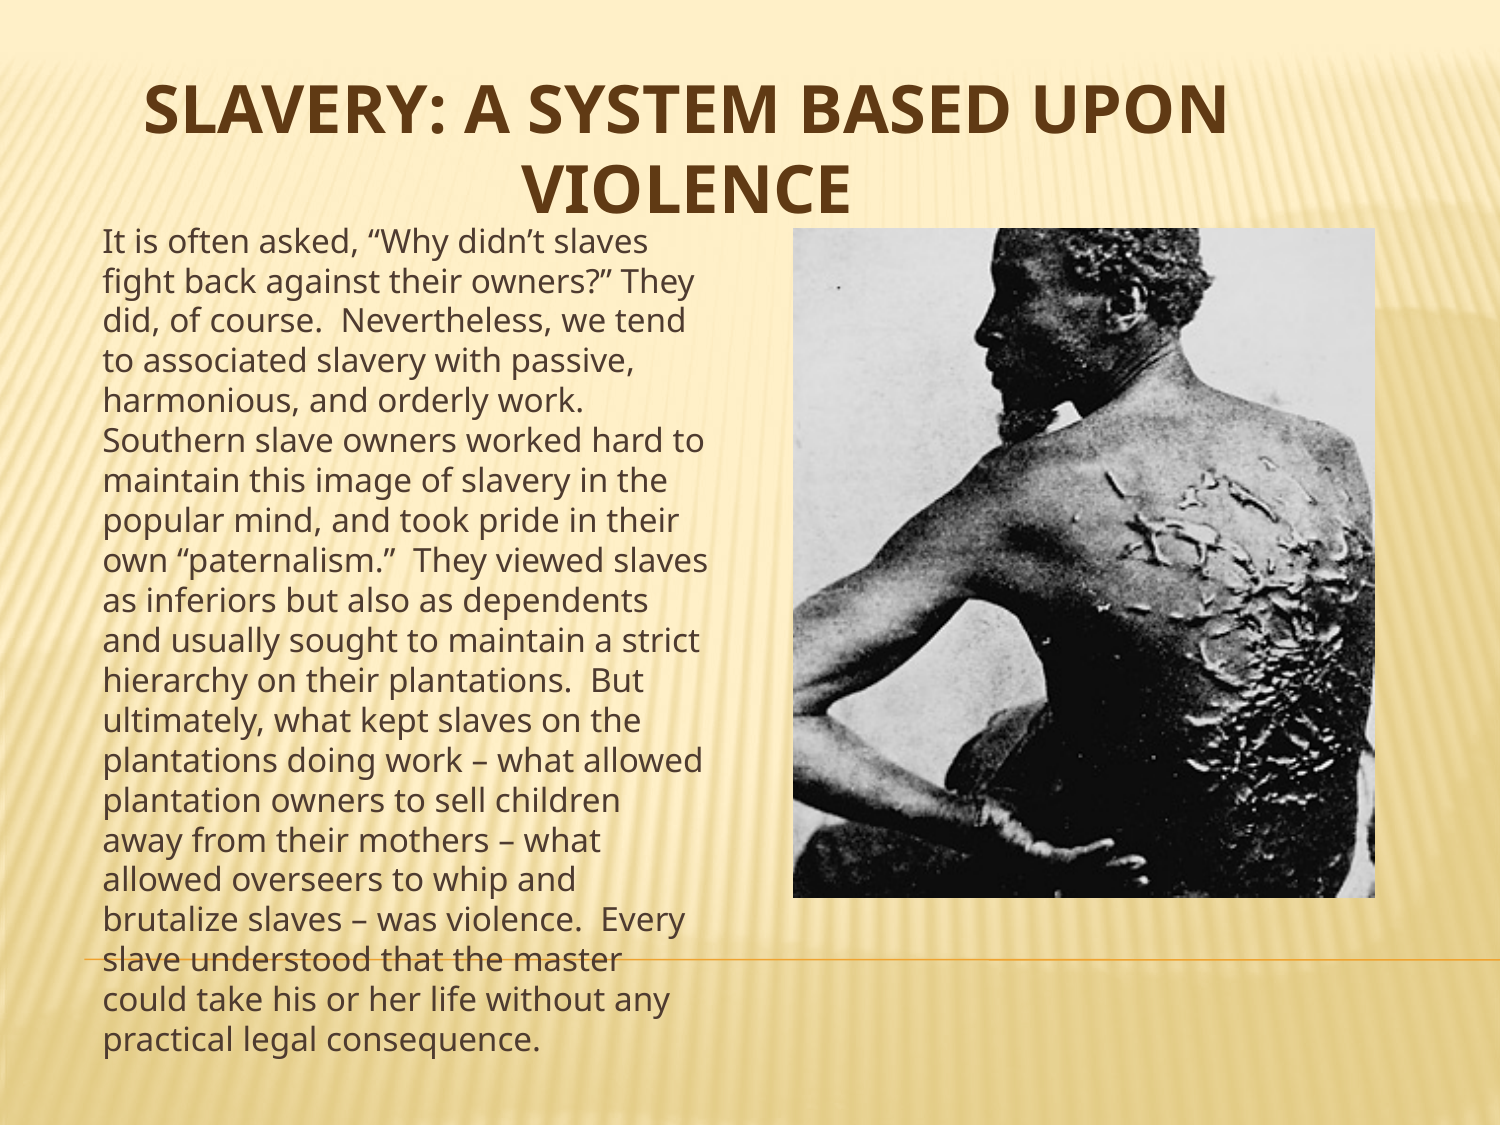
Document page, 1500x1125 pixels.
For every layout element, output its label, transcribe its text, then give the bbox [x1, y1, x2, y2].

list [793, 227, 1376, 899]
title Slavery: A System Based Upon Violence [50, 50, 1325, 245]
list It is often asked, “Why didn’t slaves fight back against their owners?” They did, of course. Nevertheless, we tend to associated slavery with passive, harmonious, and orderly work. Southern slave owners worked hard to maintain this image of slavery in the popular mind, and took pride in their own “paternalism.” They viewed slaves as inferiors but also as dependents and usually sought to maintain a strict hierarchy on their plantations. But ultimately, what kept slaves on the plantations doing work – what allowed plantation owners to sell children away from their mothers – what allowed overseers to whip and brutalize slaves – was violence. Every slave understood that the master could take his or her life without any practical legal consequence. [87, 212, 725, 995]
